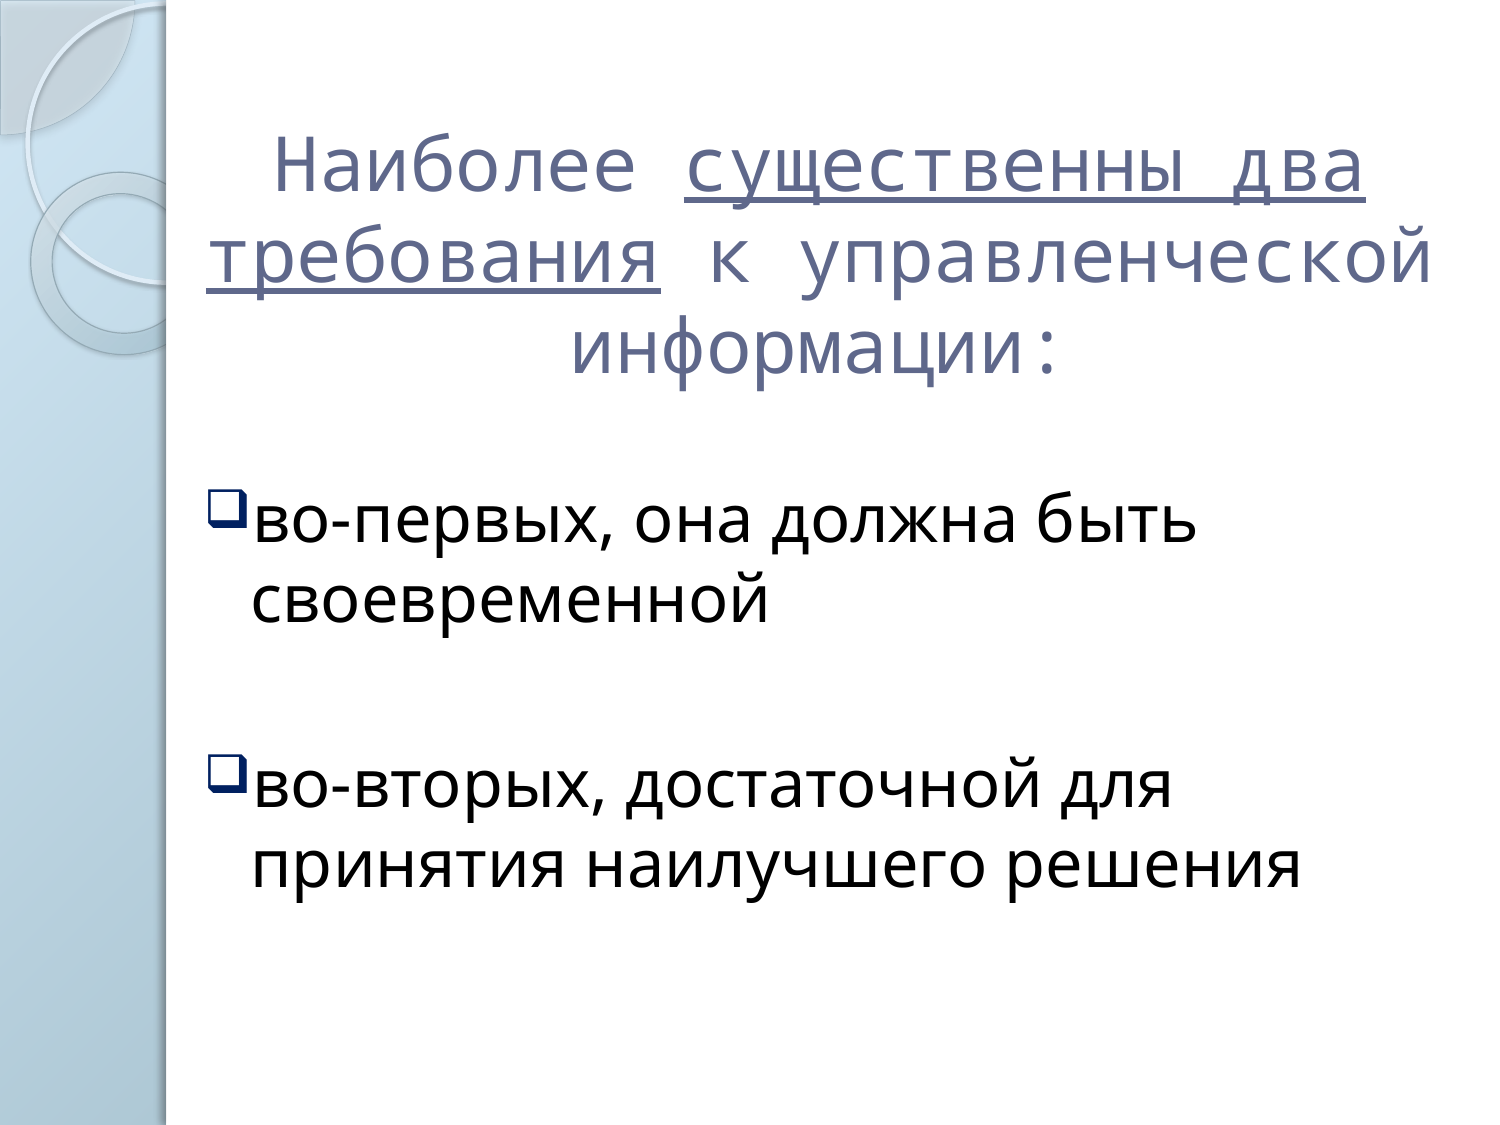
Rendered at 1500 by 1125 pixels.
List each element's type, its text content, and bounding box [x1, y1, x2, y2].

list во-первых, она должна быть своевременной во-вторых, достаточной для принятия наилучшего решения [175, 468, 1478, 1072]
title Наиболее существенны два требования к управленческой информации: [175, 105, 1465, 399]
